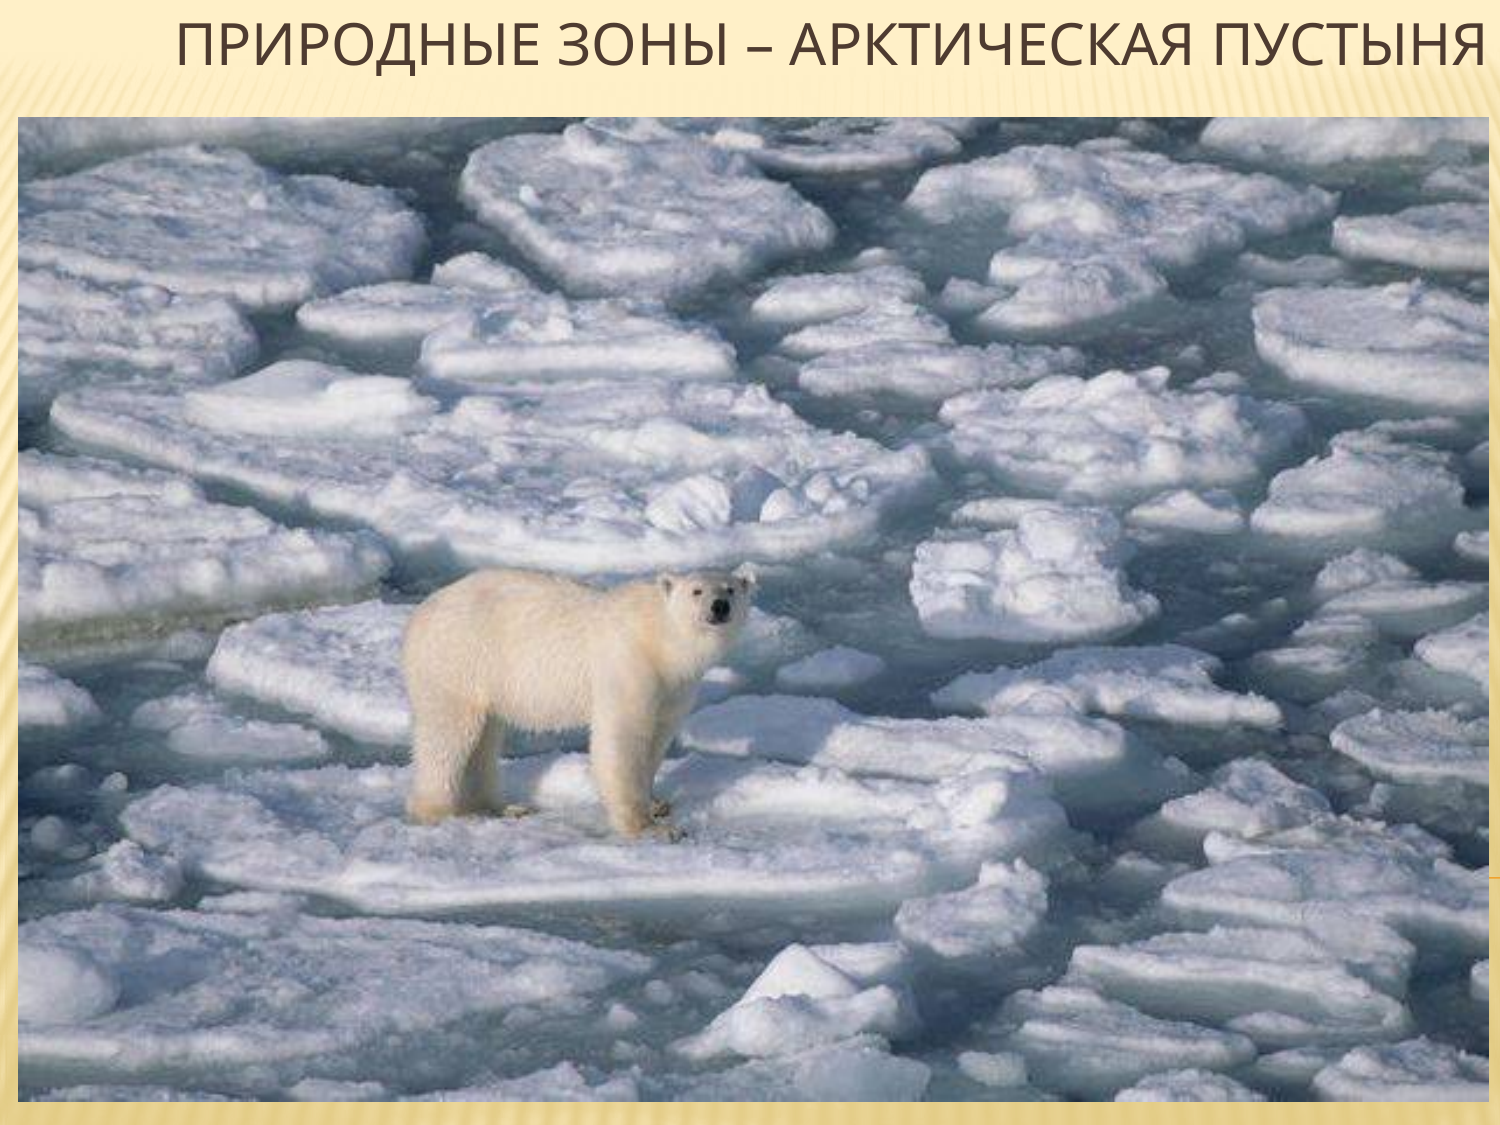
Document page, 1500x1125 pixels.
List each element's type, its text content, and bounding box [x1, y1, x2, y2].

title Природные зоны – арктическая пустыня [159, 0, 1500, 94]
picture [18, 116, 1489, 1102]
